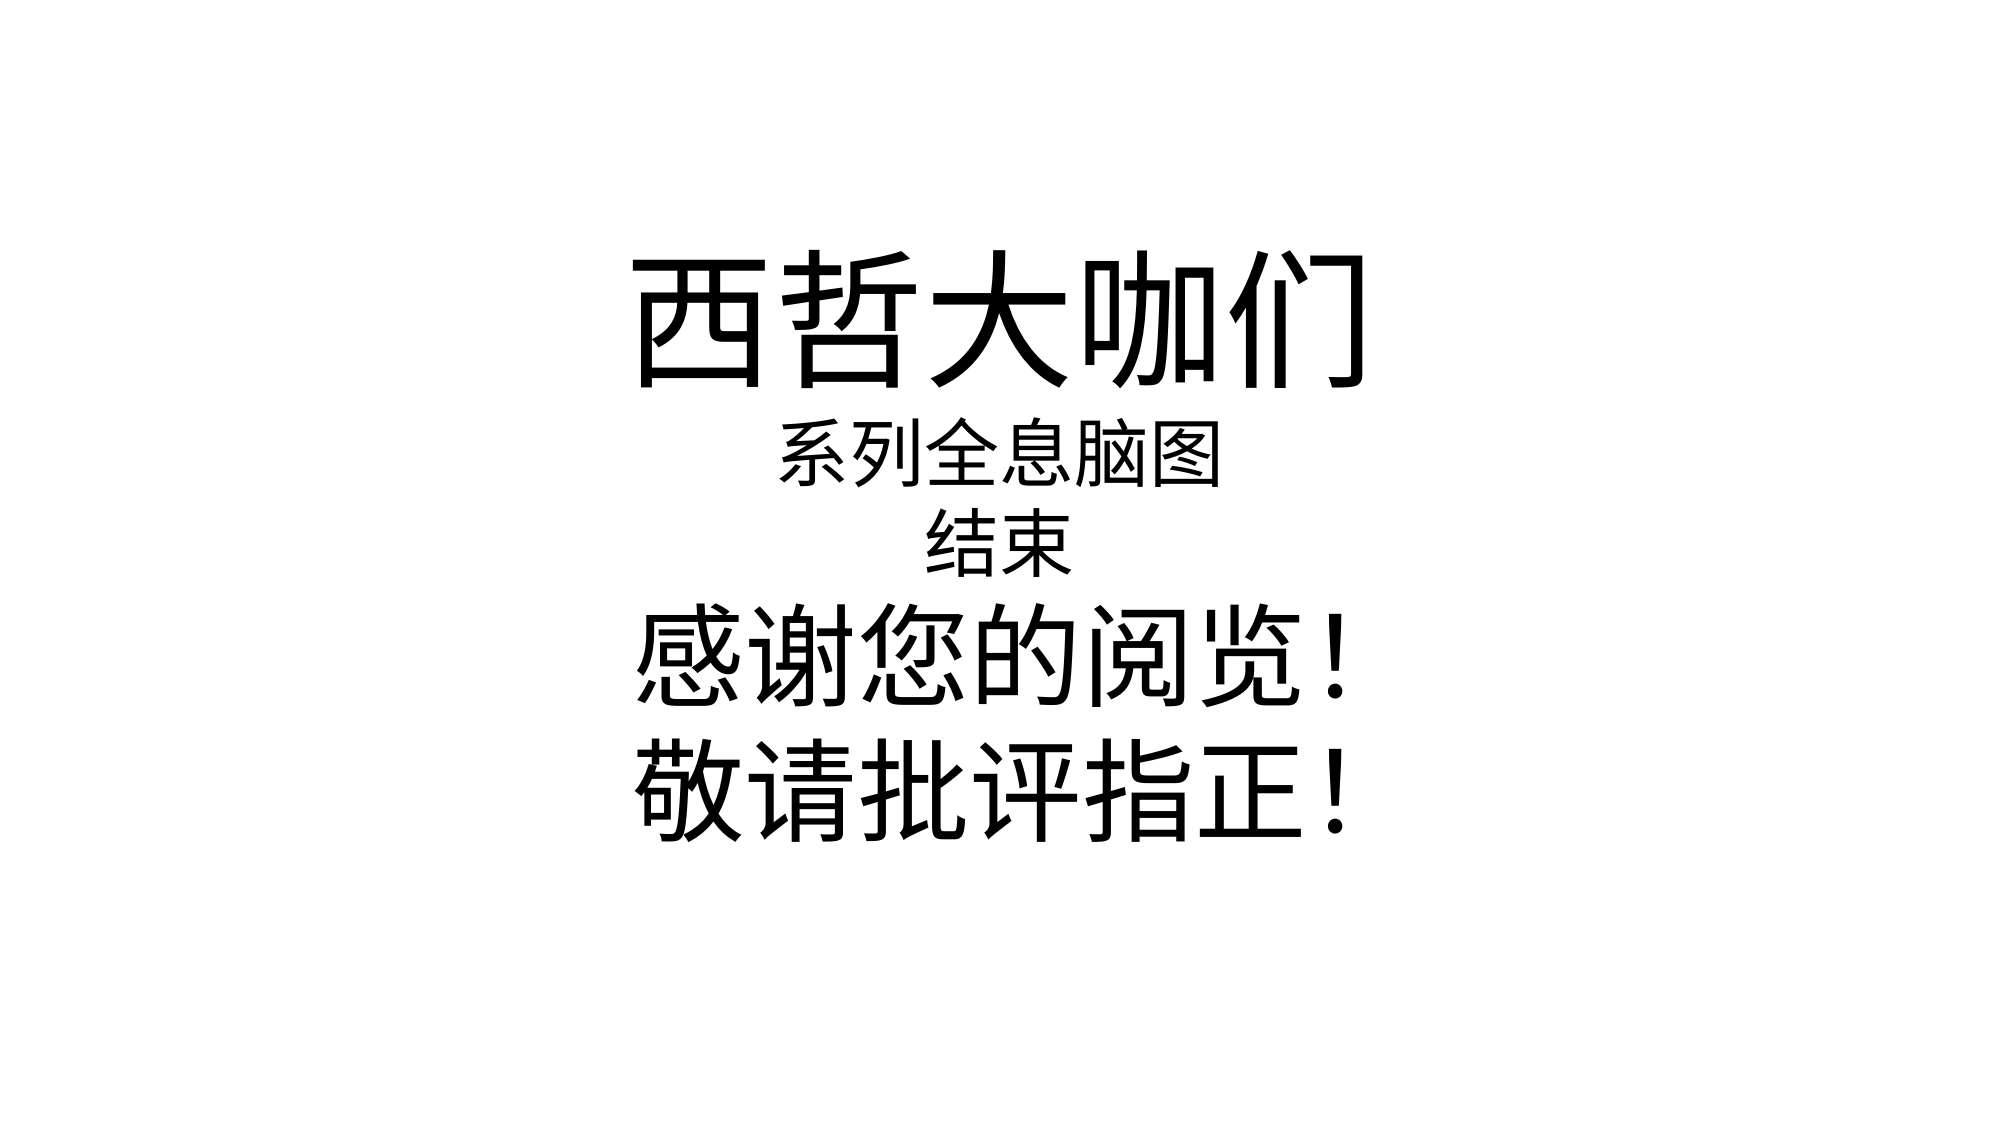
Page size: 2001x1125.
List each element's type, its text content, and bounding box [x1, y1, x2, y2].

text_box 西哲大咖们 系列全息脑图 结束 感谢您的阅览！ 敬请批评指正！ [565, 219, 1435, 954]
